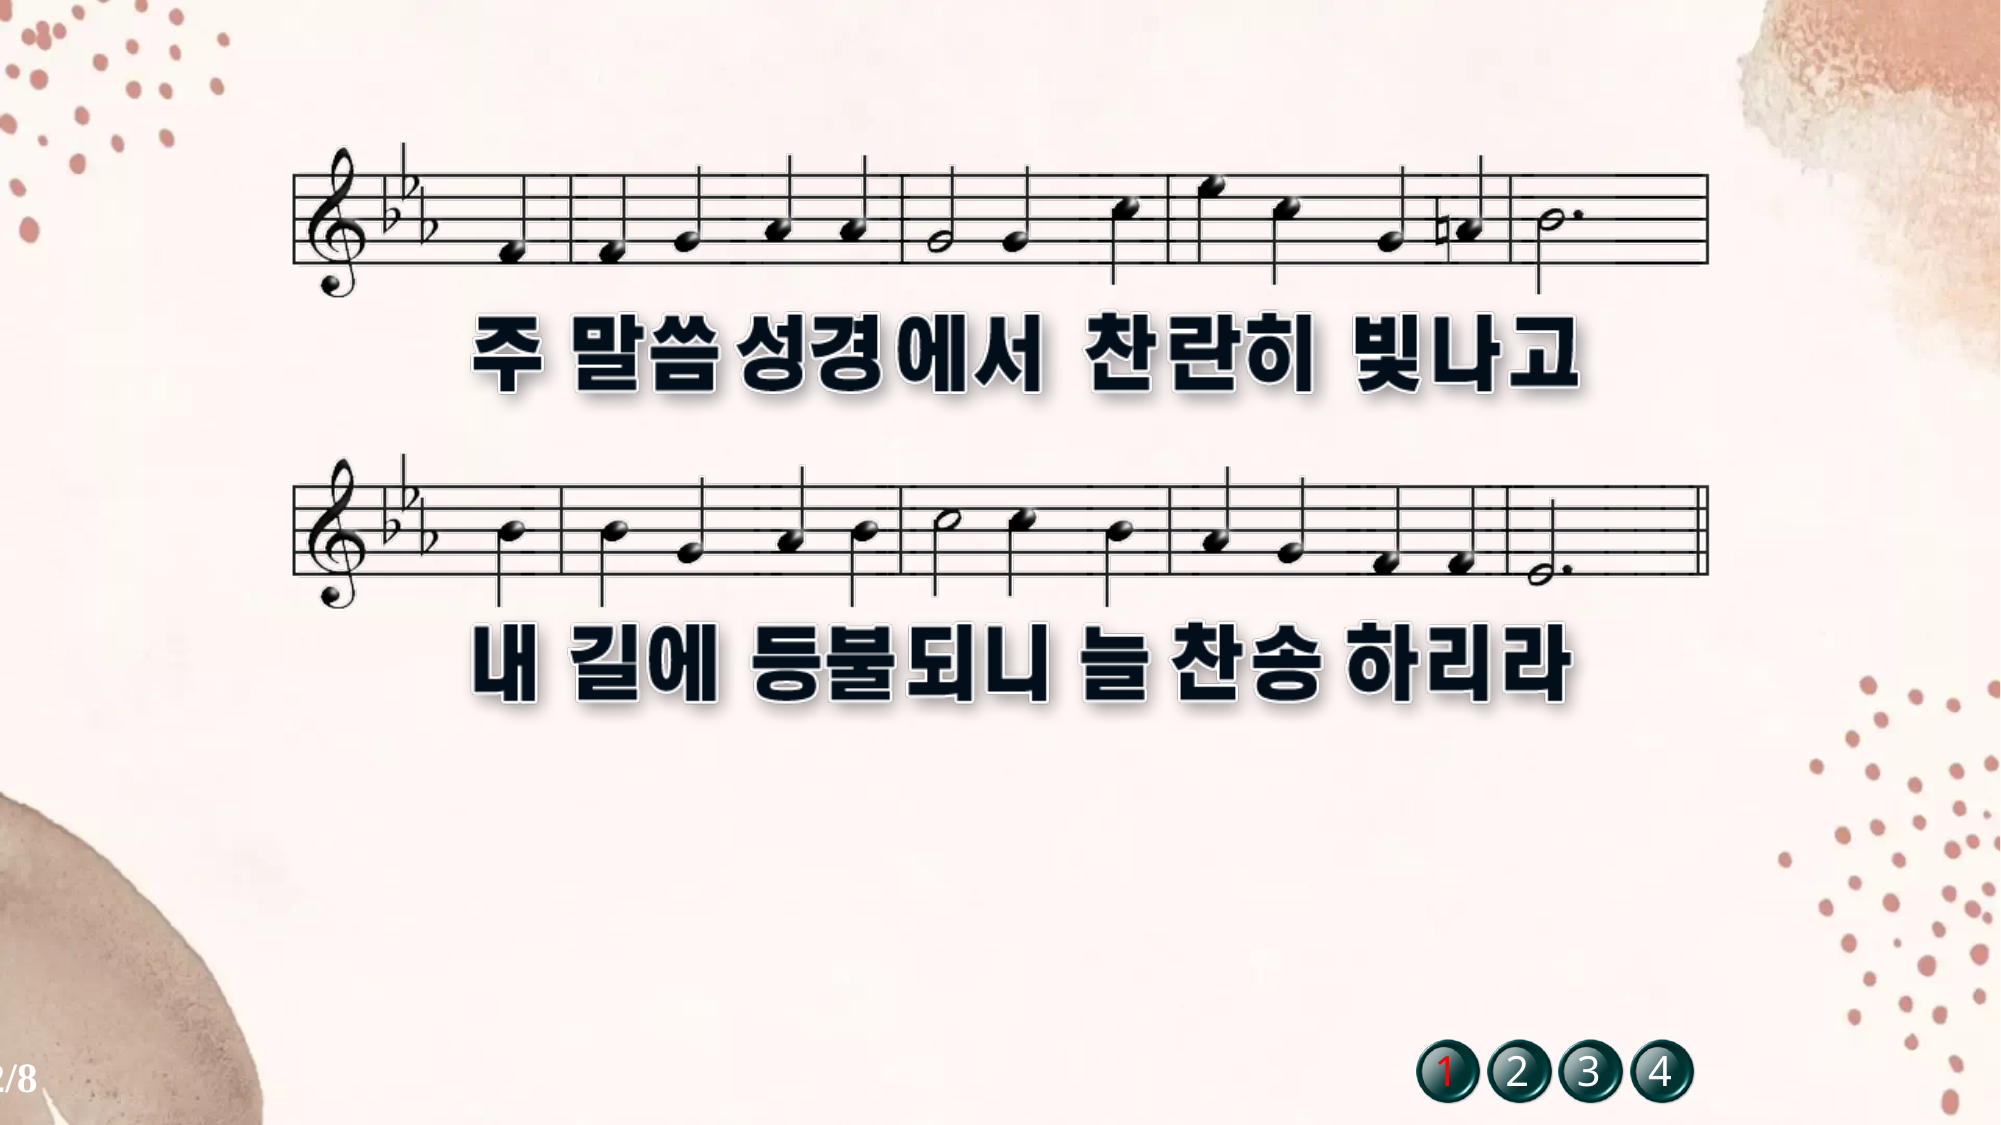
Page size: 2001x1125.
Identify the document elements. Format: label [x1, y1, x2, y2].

text_box [1555, 1035, 1626, 1106]
picture [0, 0, 2001, 1125]
text_box [1484, 1035, 1555, 1106]
text_box [1627, 1035, 1697, 1106]
text_box [1413, 1035, 1484, 1106]
